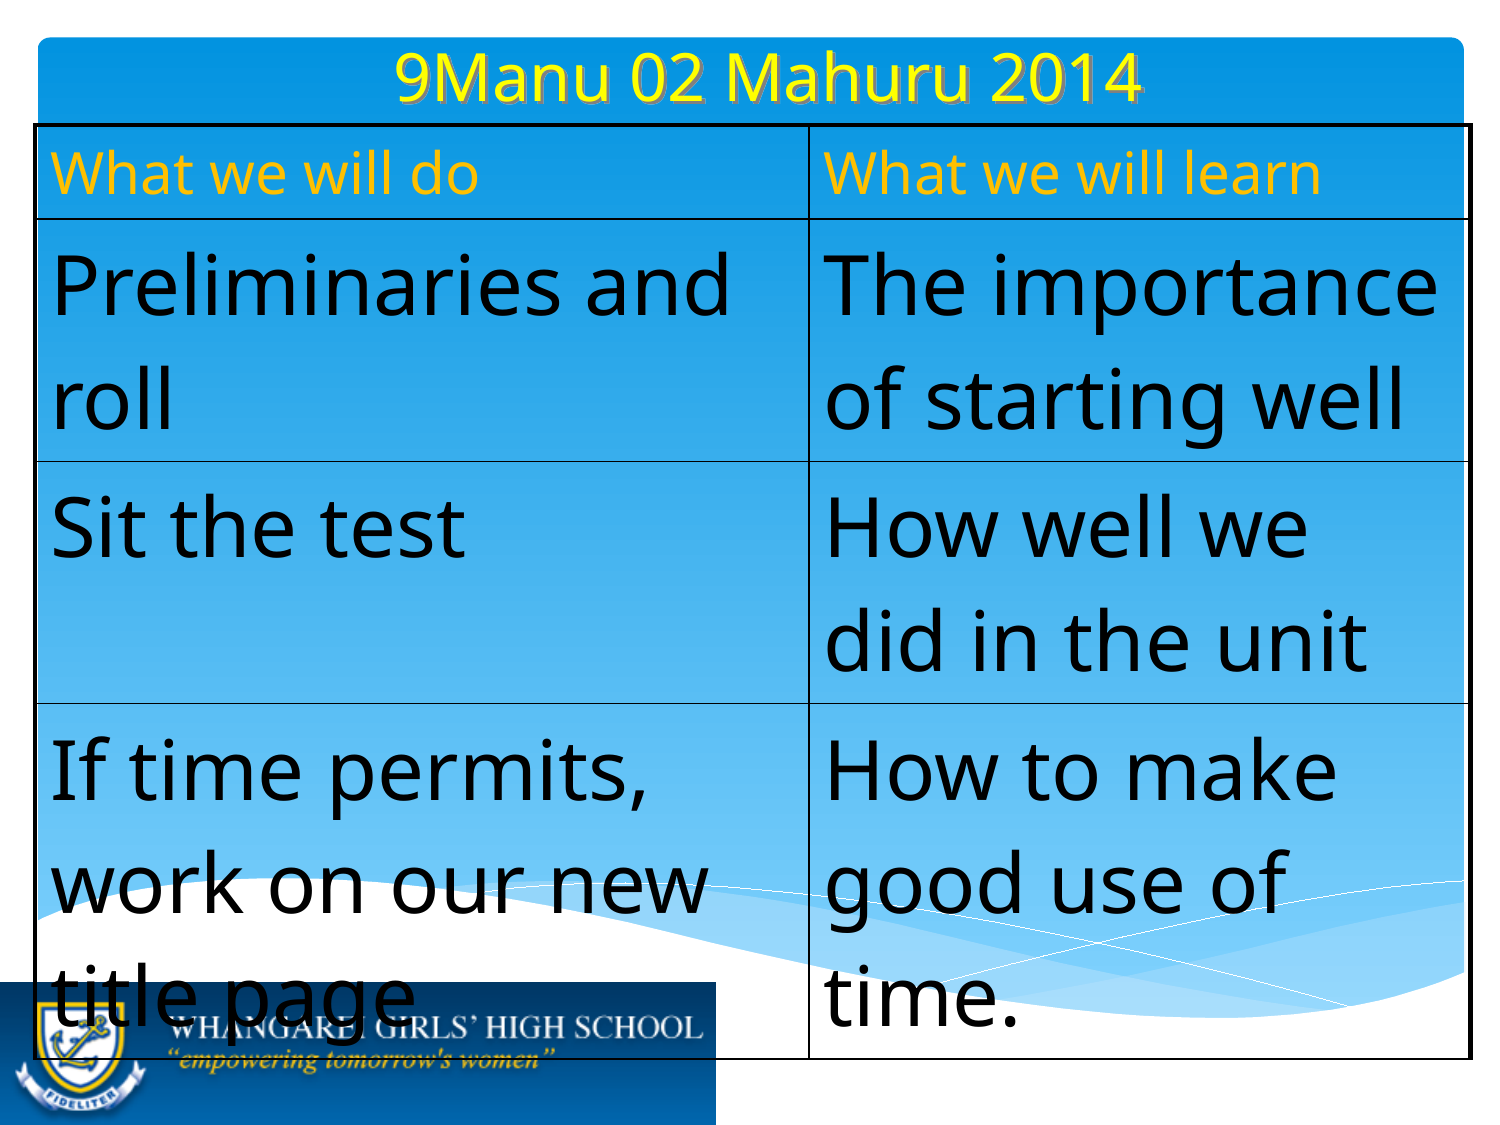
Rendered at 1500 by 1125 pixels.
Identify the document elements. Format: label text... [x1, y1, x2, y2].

table_cell How to make good use of time. [810, 704, 1468, 1058]
table_cell The importance of starting well [810, 220, 1468, 461]
picture [0, 982, 716, 1125]
table_cell Sit the test [37, 462, 808, 703]
table_cell If time permits, work on our new title page [37, 704, 808, 1058]
table_cell Preliminaries and roll [37, 220, 808, 461]
text_box 9Manu 02 Mahuru 2014 [162, 24, 1375, 123]
table_header What we will do [37, 127, 808, 218]
table_cell How well we did in the unit [810, 462, 1468, 703]
table_header What we will learn [810, 127, 1468, 218]
